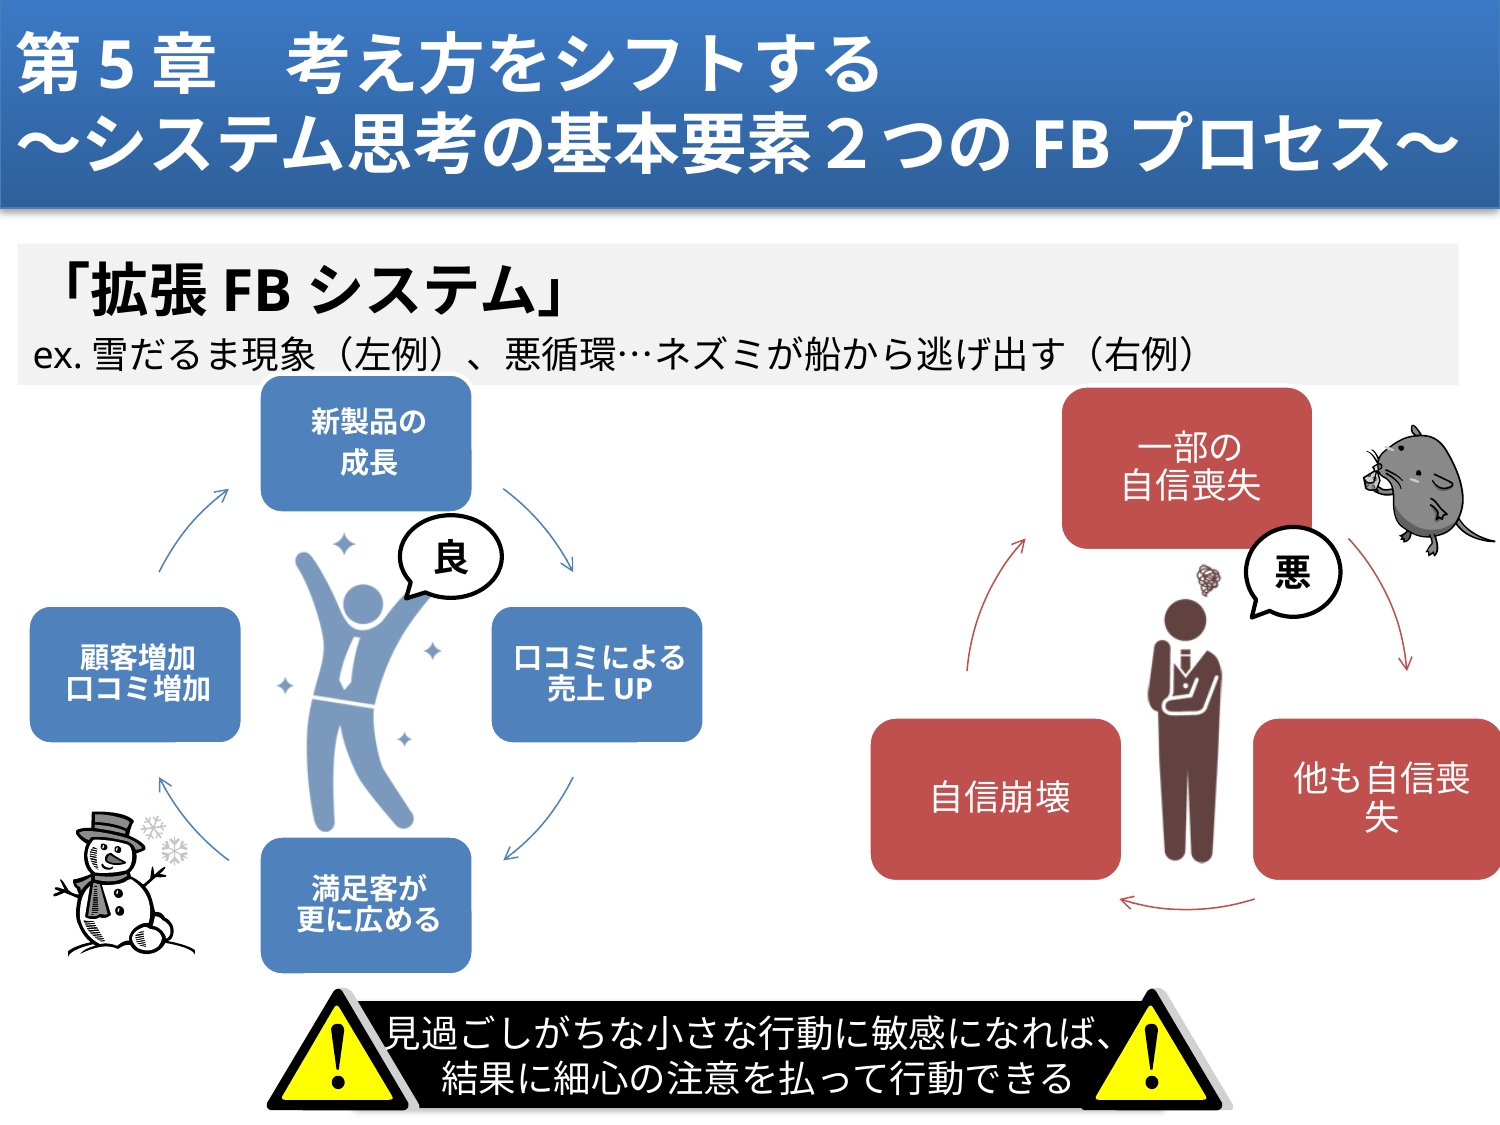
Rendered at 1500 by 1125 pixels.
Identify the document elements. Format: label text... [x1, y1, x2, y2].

list 「拡張FBシステム」 ex.雪だるま現象（左例）、悪循環…ネズミが船から逃げ出す（右例） [17, 243, 1459, 386]
picture [1079, 987, 1235, 1112]
picture [265, 987, 421, 1112]
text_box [844, 385, 1500, 941]
text_box 見過ごしがちな小さな行動に敏感になれば、 結果に細心の注意を払って行動できる [424, 1001, 1074, 1108]
title 第5章 考え方をシフトする ～システム思考の基本要素２つのFBプロセス～ [0, 0, 1500, 209]
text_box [0, 373, 810, 976]
picture [52, 514, 529, 958]
picture [1362, 423, 1496, 557]
picture [1009, 538, 1361, 890]
